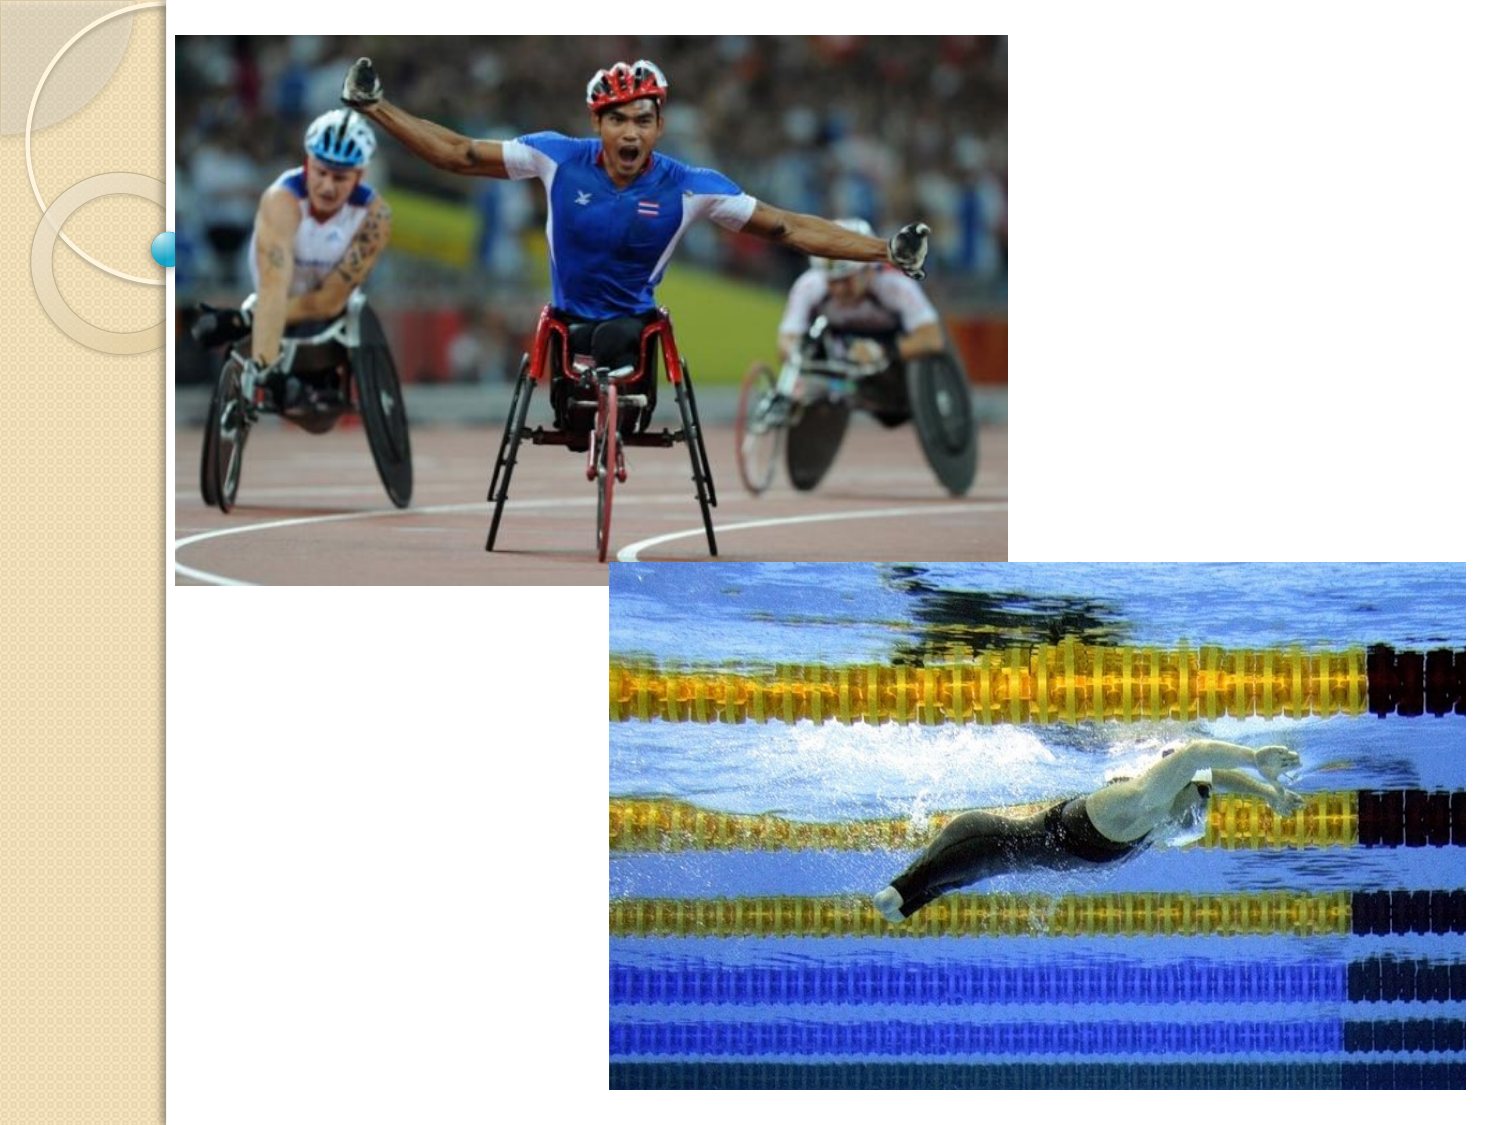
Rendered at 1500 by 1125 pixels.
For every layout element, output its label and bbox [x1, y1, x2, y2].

picture [175, 34, 1466, 1091]
